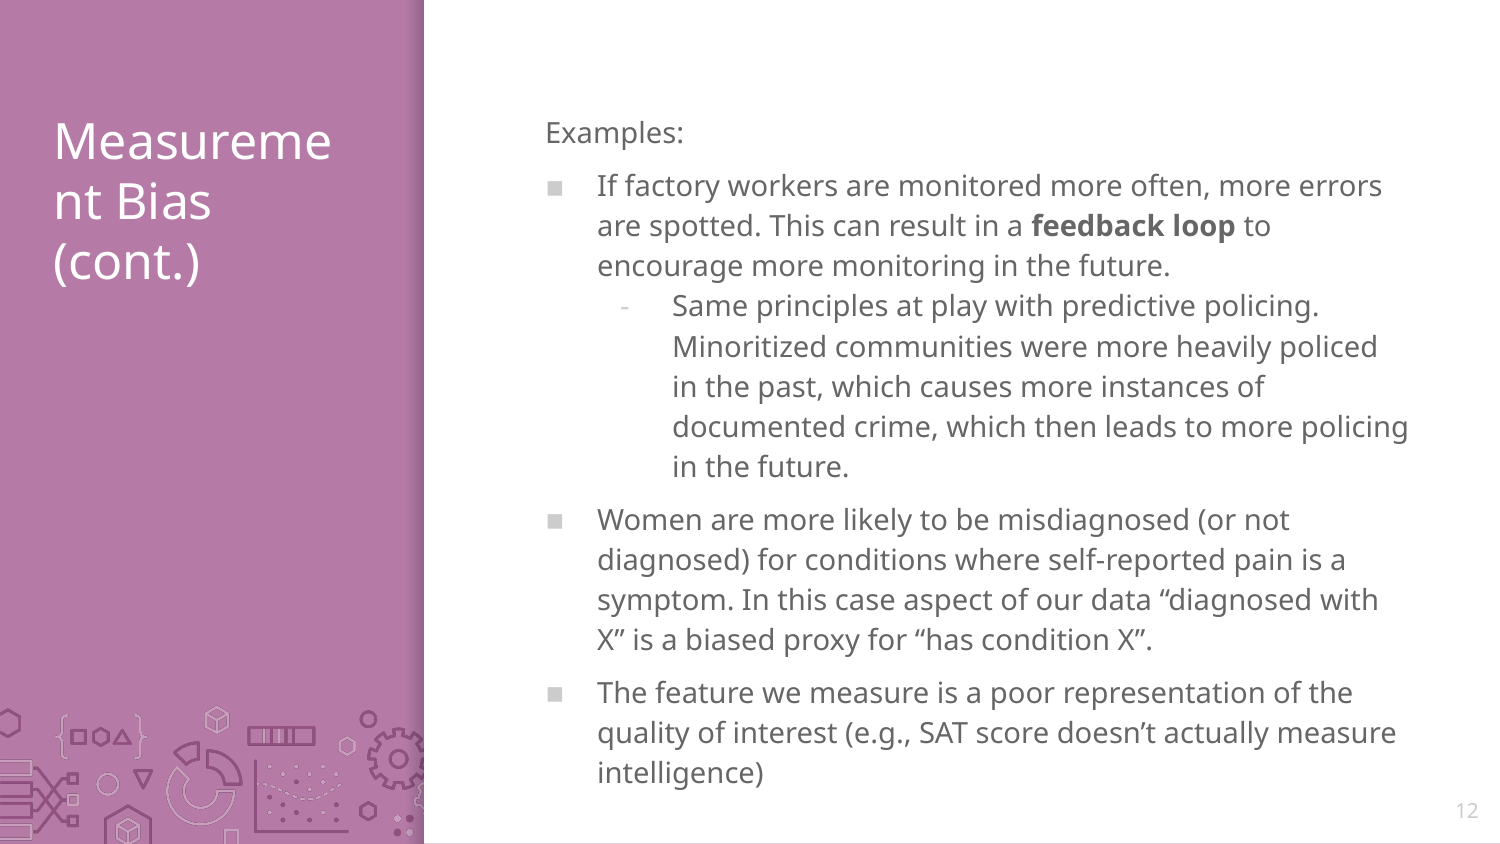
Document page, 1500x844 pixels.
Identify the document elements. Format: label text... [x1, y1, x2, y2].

title Measurement Bias (cont.) [38, 94, 375, 748]
slide_number 12 [1403, 779, 1494, 844]
picture [0, 701, 424, 844]
list Examples: If factory workers are monitored more often, more errors are spotted. This can result in a feedback loop to encourage more monitoring in the future. Same principles at play with predictive policing. Minoritized communities were more heavily policed in the past, which causes more instances of documented crime, which then leads to more policing in the future. Women are more likely to be misdiagnosed (or not diagnosed) for conditions where self-reported pain is a symptom. In this case aspect of our data “diagnosed with X” is a biased proxy for “has condition X”. The feature we measure is a poor representation of the quality of interest (e.g., SAT score doesn’t actually measure intelligence) [506, 94, 1425, 748]
